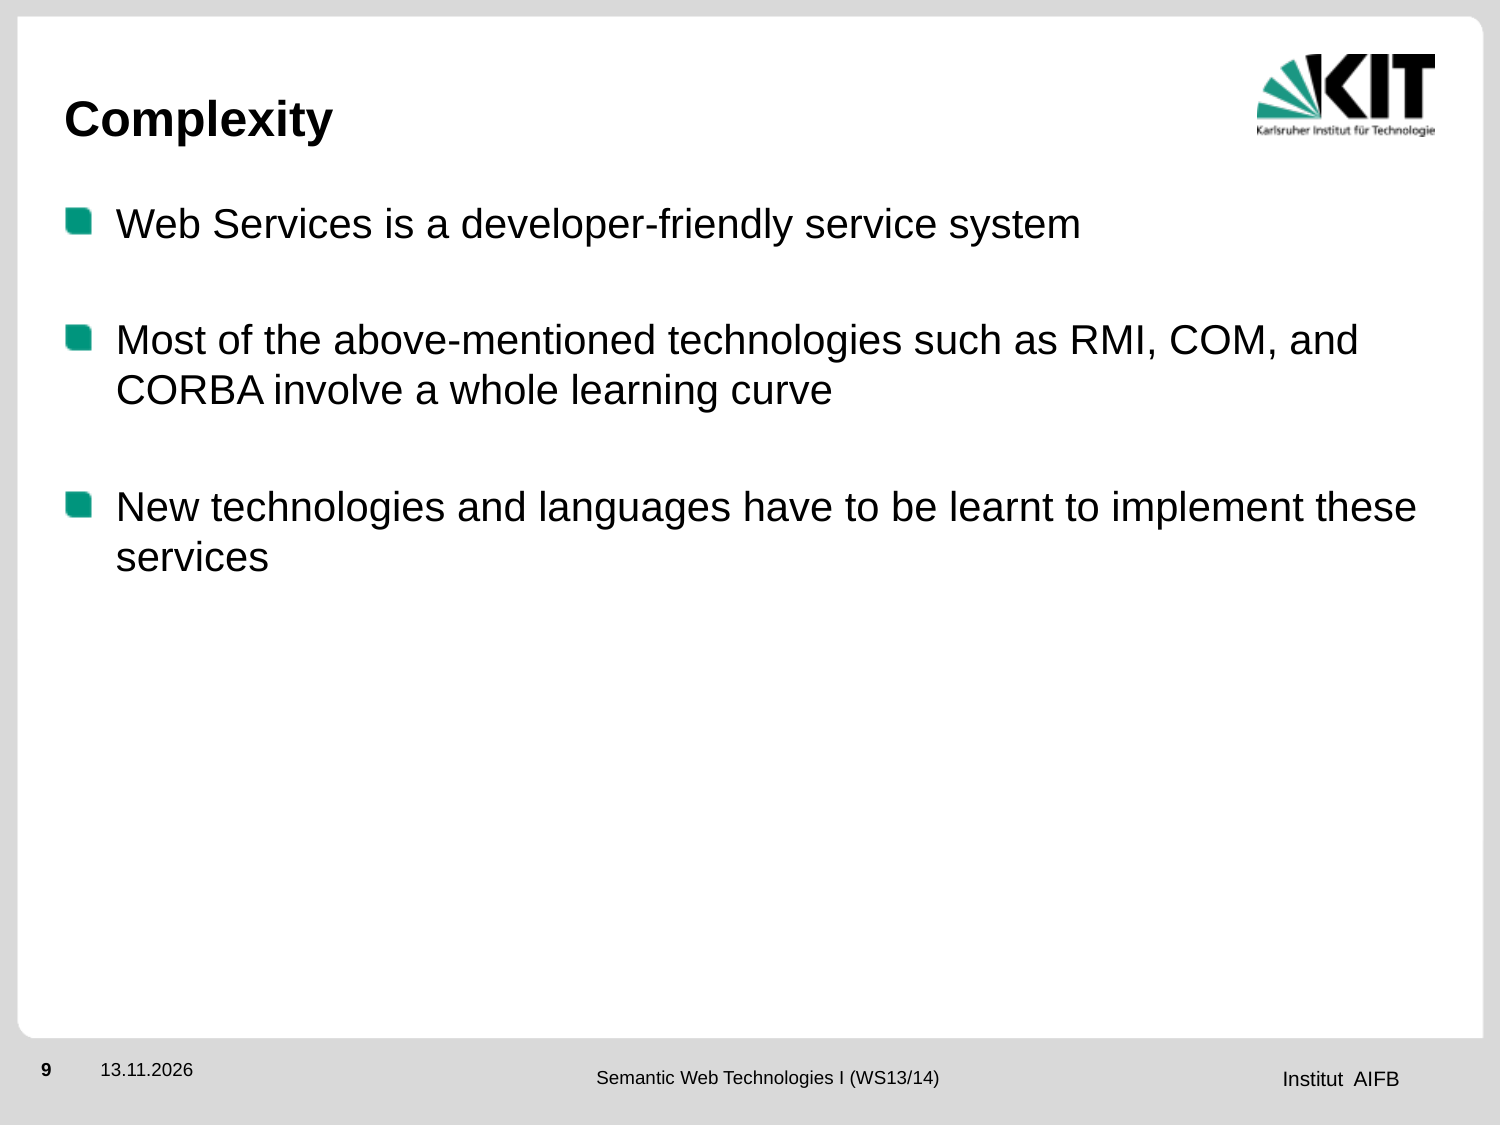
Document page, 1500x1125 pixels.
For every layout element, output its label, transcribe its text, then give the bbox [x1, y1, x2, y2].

title Complexity [64, 54, 1198, 147]
list Web Services is a developer-friendly service system Most of the above-mentioned technologies such as RMI, COM, and CORBA involve a whole learning curve New technologies and languages have to be learnt to implement these services [64, 196, 1436, 1000]
picture [0, 0, 1500, 1125]
